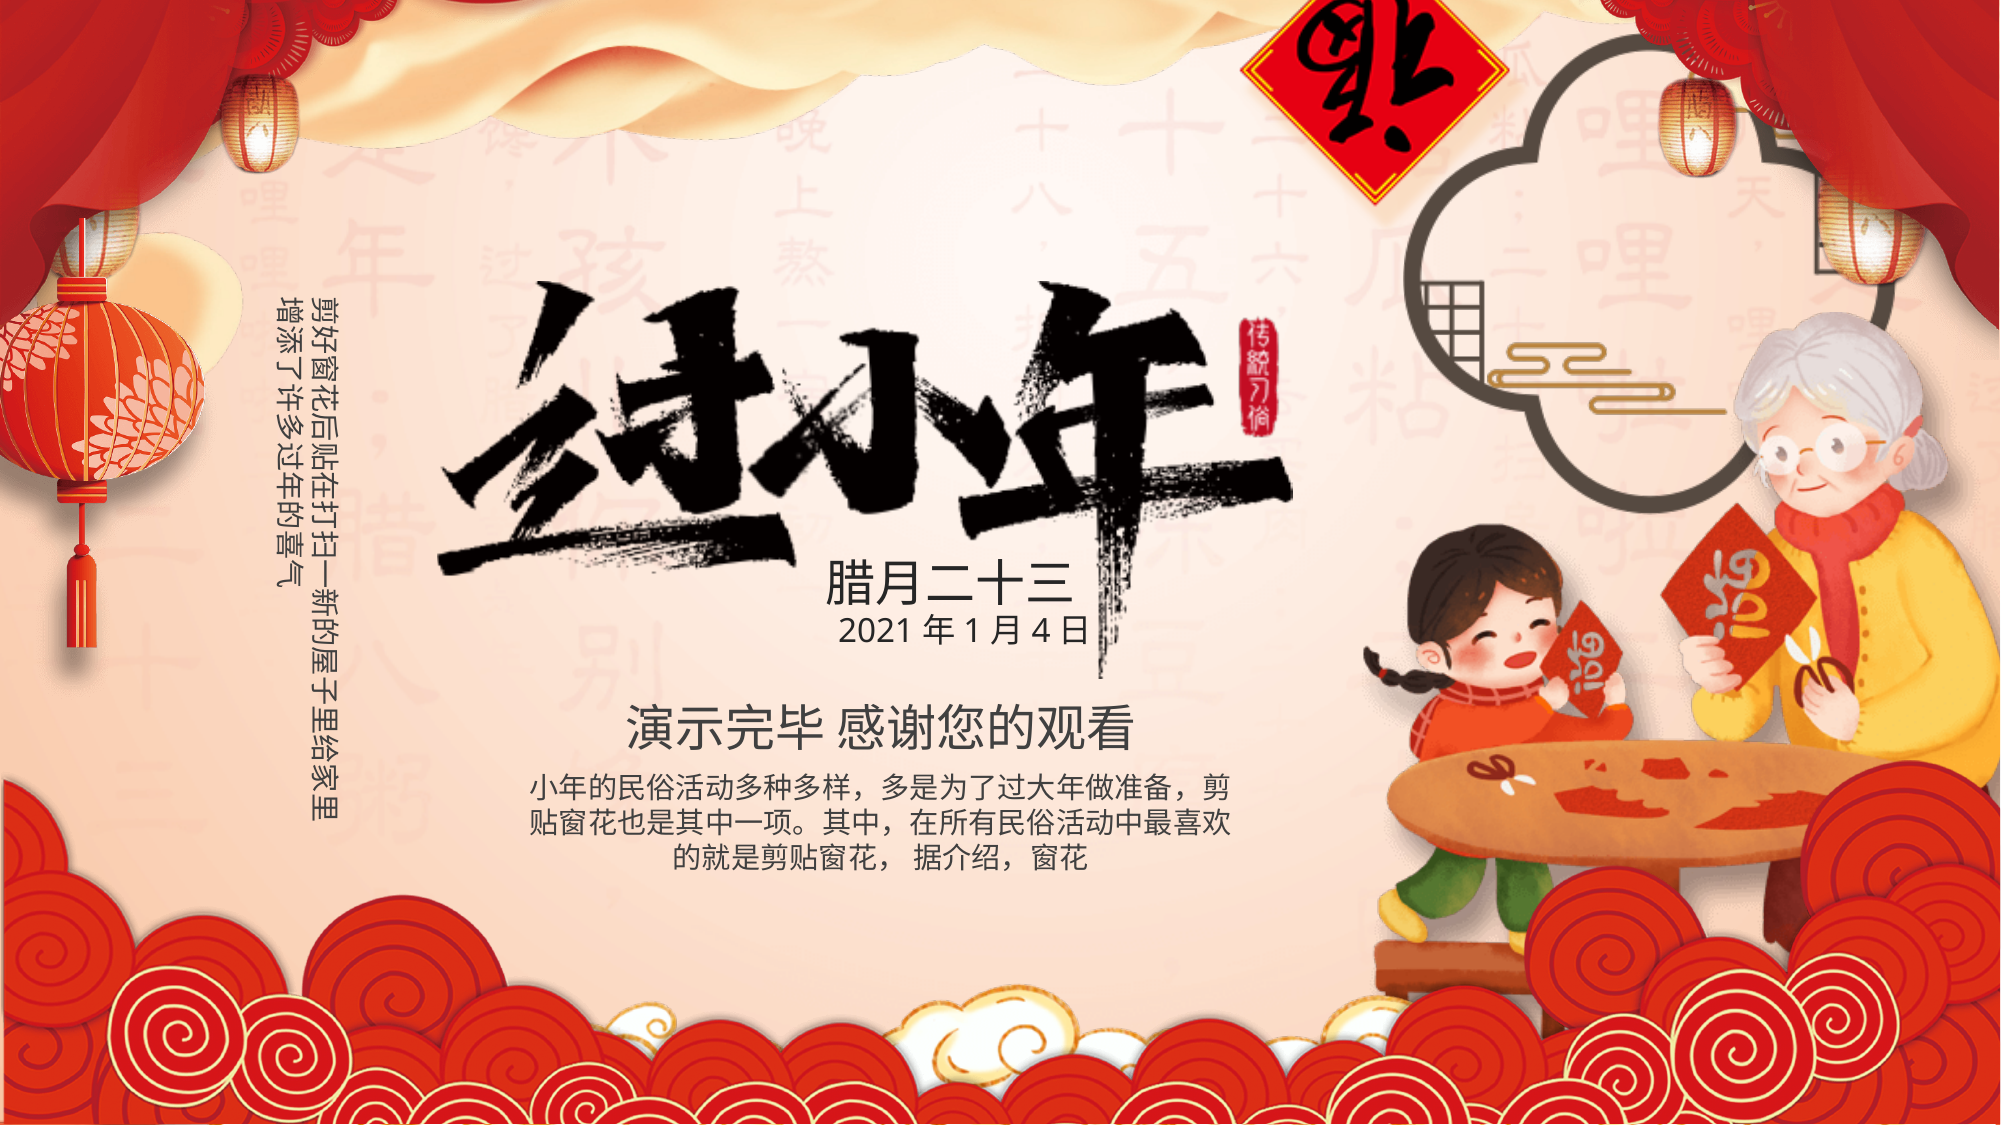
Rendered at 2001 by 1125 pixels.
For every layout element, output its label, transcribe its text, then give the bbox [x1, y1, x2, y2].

text_box 小年的民俗活动多种多样，多是为了过大年做准备，剪贴窗花也是其中一项。其中，在所有民俗活动中最喜欢的就是剪贴窗花， 据介绍，窗花 [511, 762, 1250, 882]
picture [0, 0, 2001, 1125]
text_box 剪好窗花后贴在打扫一新的屋子里给家里增添了许多过年的喜气 [249, 281, 351, 853]
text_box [808, 544, 1092, 658]
text_box 演示完毕 感谢您的观看 [610, 688, 1152, 762]
